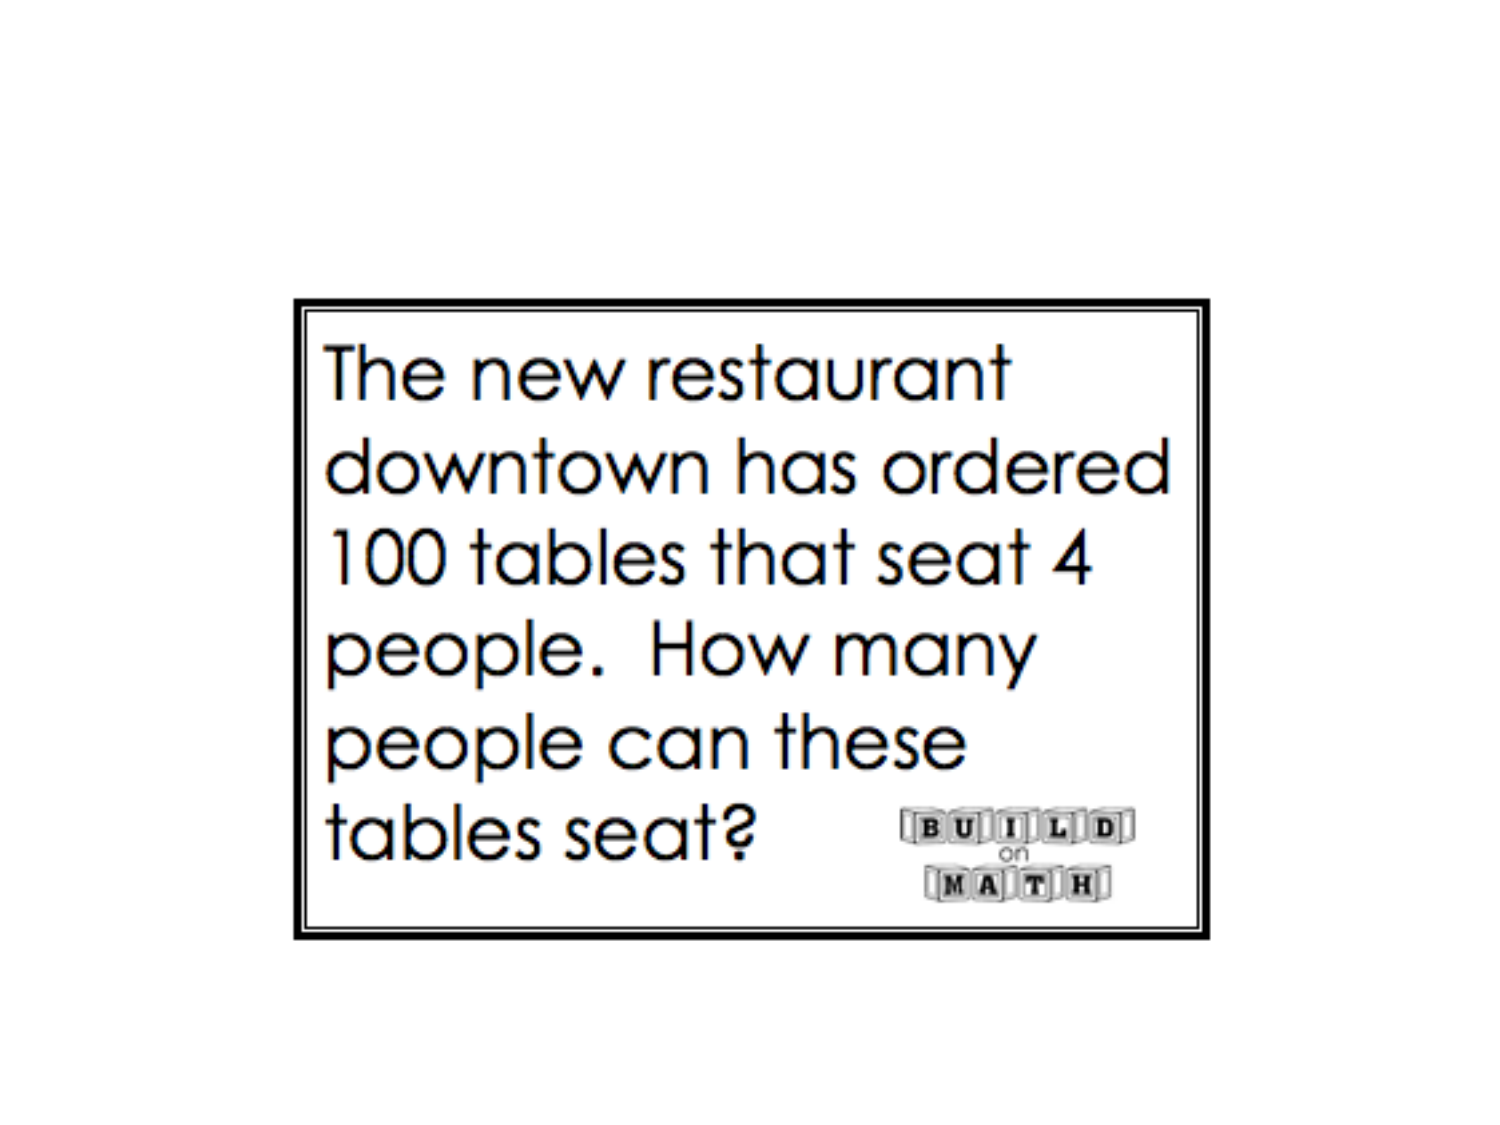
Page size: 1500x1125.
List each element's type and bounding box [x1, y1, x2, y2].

list [74, 262, 1426, 1006]
